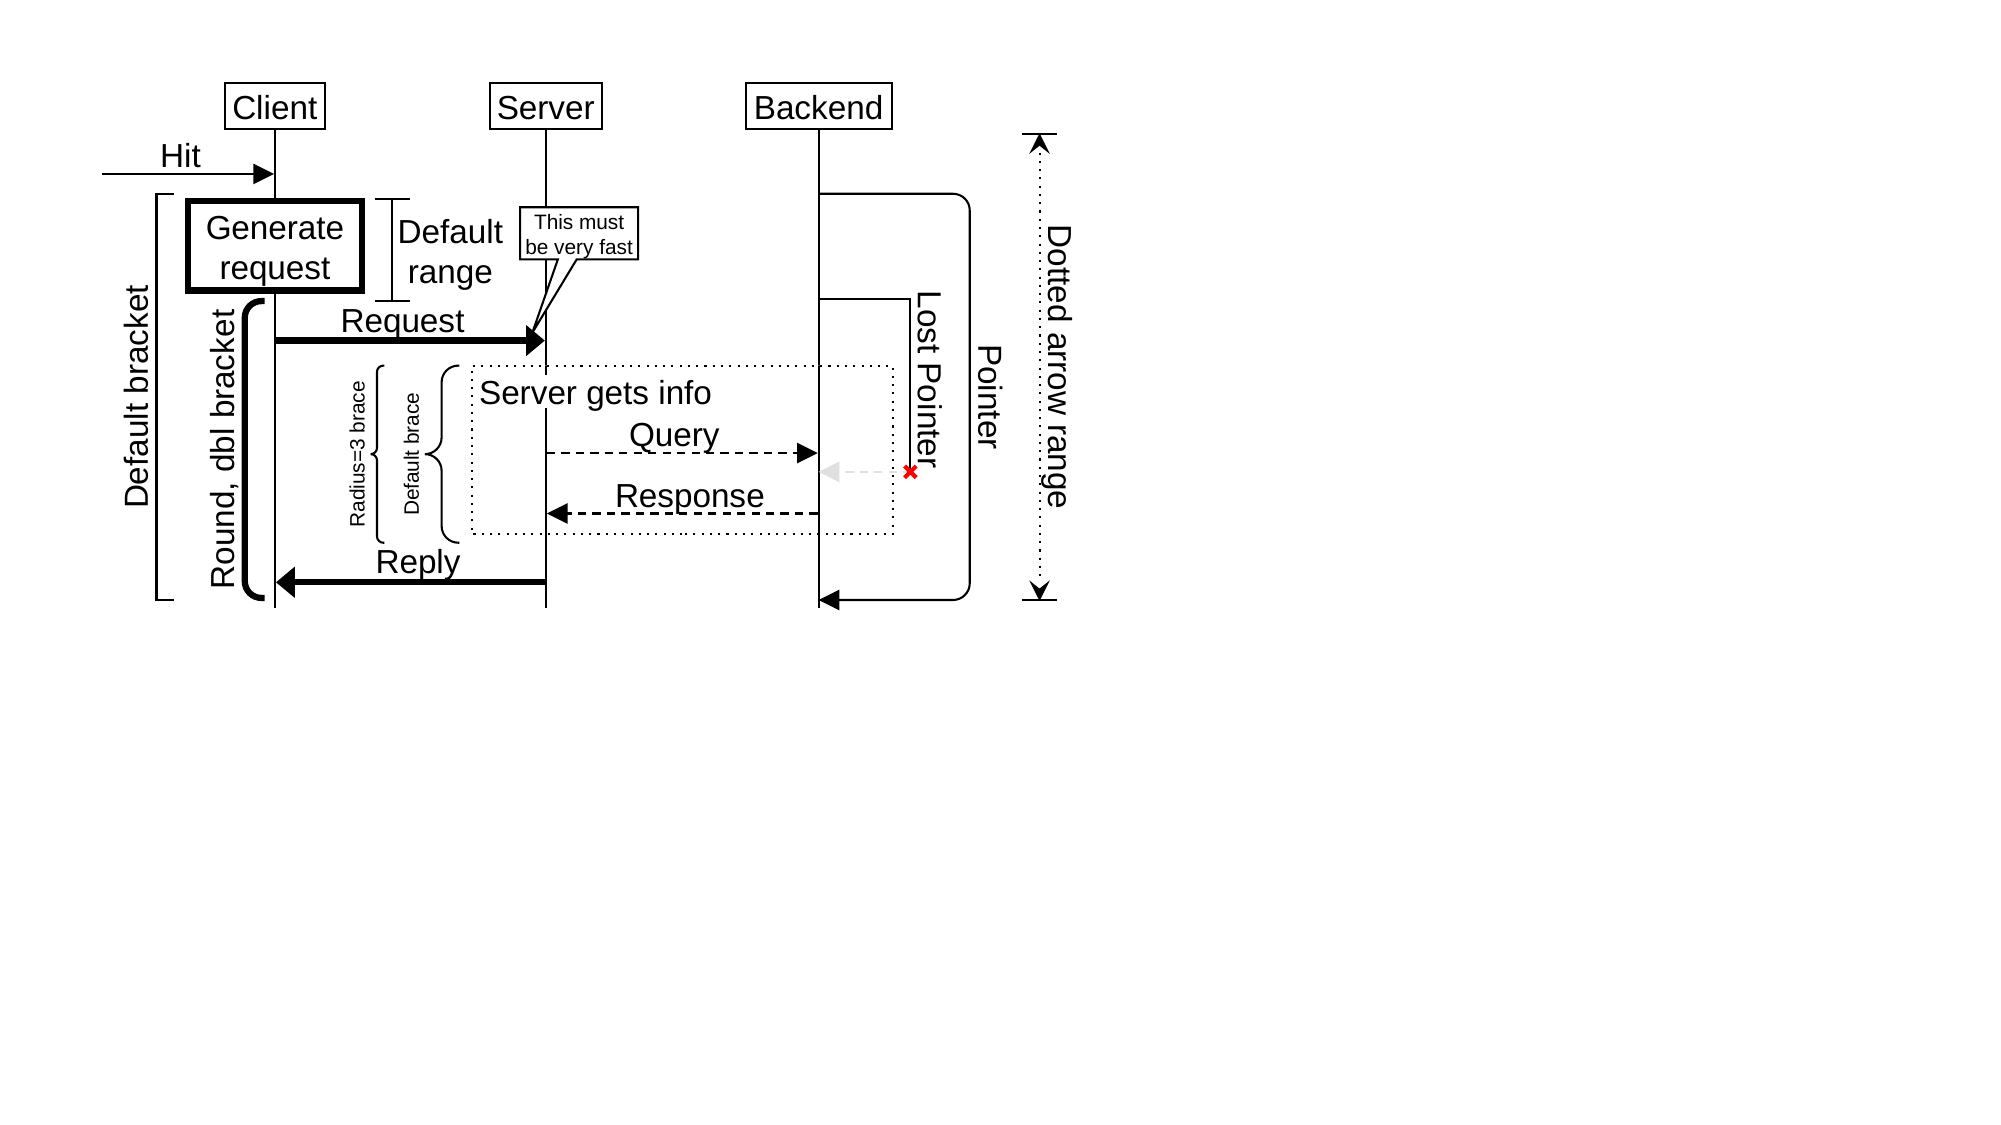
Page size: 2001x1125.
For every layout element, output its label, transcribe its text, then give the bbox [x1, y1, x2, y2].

text_box [244, 300, 265, 599]
text_box Round, dbl bracket [202, 307, 240, 592]
text_box Client [224, 83, 325, 130]
text_box [425, 365, 460, 454]
text_box [471, 365, 545, 535]
text_box Reply [373, 541, 463, 579]
text_box [547, 454, 818, 513]
text_box Default brace [397, 390, 423, 519]
text_box [547, 365, 818, 453]
text_box Radius=3 brace [343, 378, 369, 530]
text_box [370, 365, 385, 454]
text_box Query [626, 414, 722, 453]
text_box Dotted arrow range [1042, 222, 1081, 512]
text_box [546, 260, 577, 312]
text_box Server gets info [479, 372, 717, 411]
text_box This must be very fast [546, 207, 639, 260]
text_box [424, 453, 459, 541]
text_box This must be very fast [520, 207, 545, 260]
text_box Backend [745, 83, 892, 130]
text_box Request [338, 299, 467, 337]
text_box Default range [395, 214, 506, 286]
text_box Server [489, 83, 603, 130]
text_box Generate request [187, 200, 363, 291]
text_box Default bracket [115, 282, 154, 512]
text_box [547, 514, 818, 535]
text_box [370, 453, 385, 541]
text_box [531, 294, 545, 334]
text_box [904, 465, 917, 478]
text_box [74, 74, 1125, 609]
text_box Hit [158, 135, 204, 173]
text_box [156, 193, 175, 601]
text_box Response [612, 474, 768, 513]
text_box Pointer [972, 341, 1011, 452]
text_box [819, 193, 971, 611]
